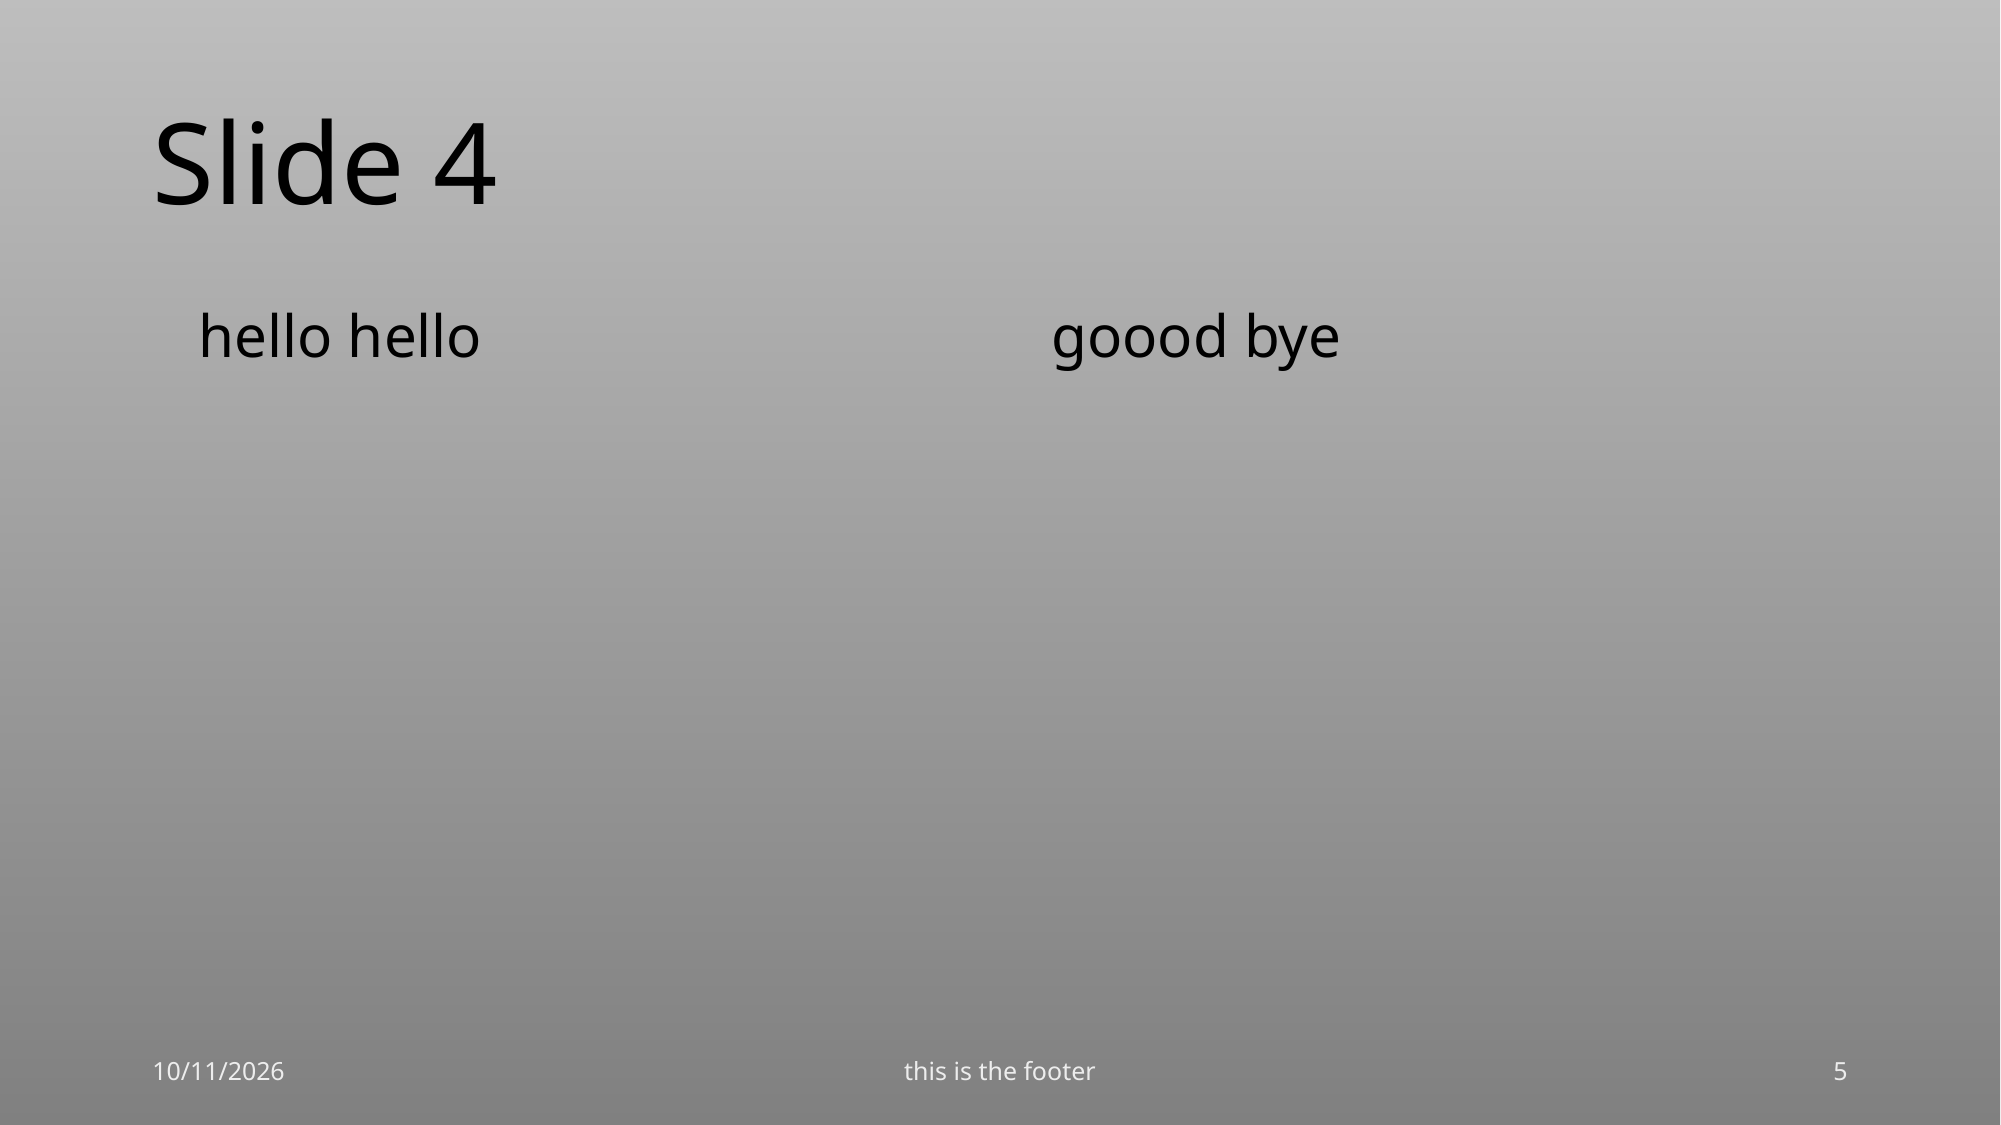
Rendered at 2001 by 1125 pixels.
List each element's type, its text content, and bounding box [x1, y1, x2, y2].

footer this is the footer [662, 1042, 1338, 1103]
title Slide 4 [137, 59, 1863, 278]
list hello hello [183, 299, 1009, 1014]
slide_number ‹#› [1412, 1042, 1863, 1103]
picture [0, 0, 2001, 1125]
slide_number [137, 1042, 588, 1103]
list goood bye [1036, 299, 1863, 1014]
